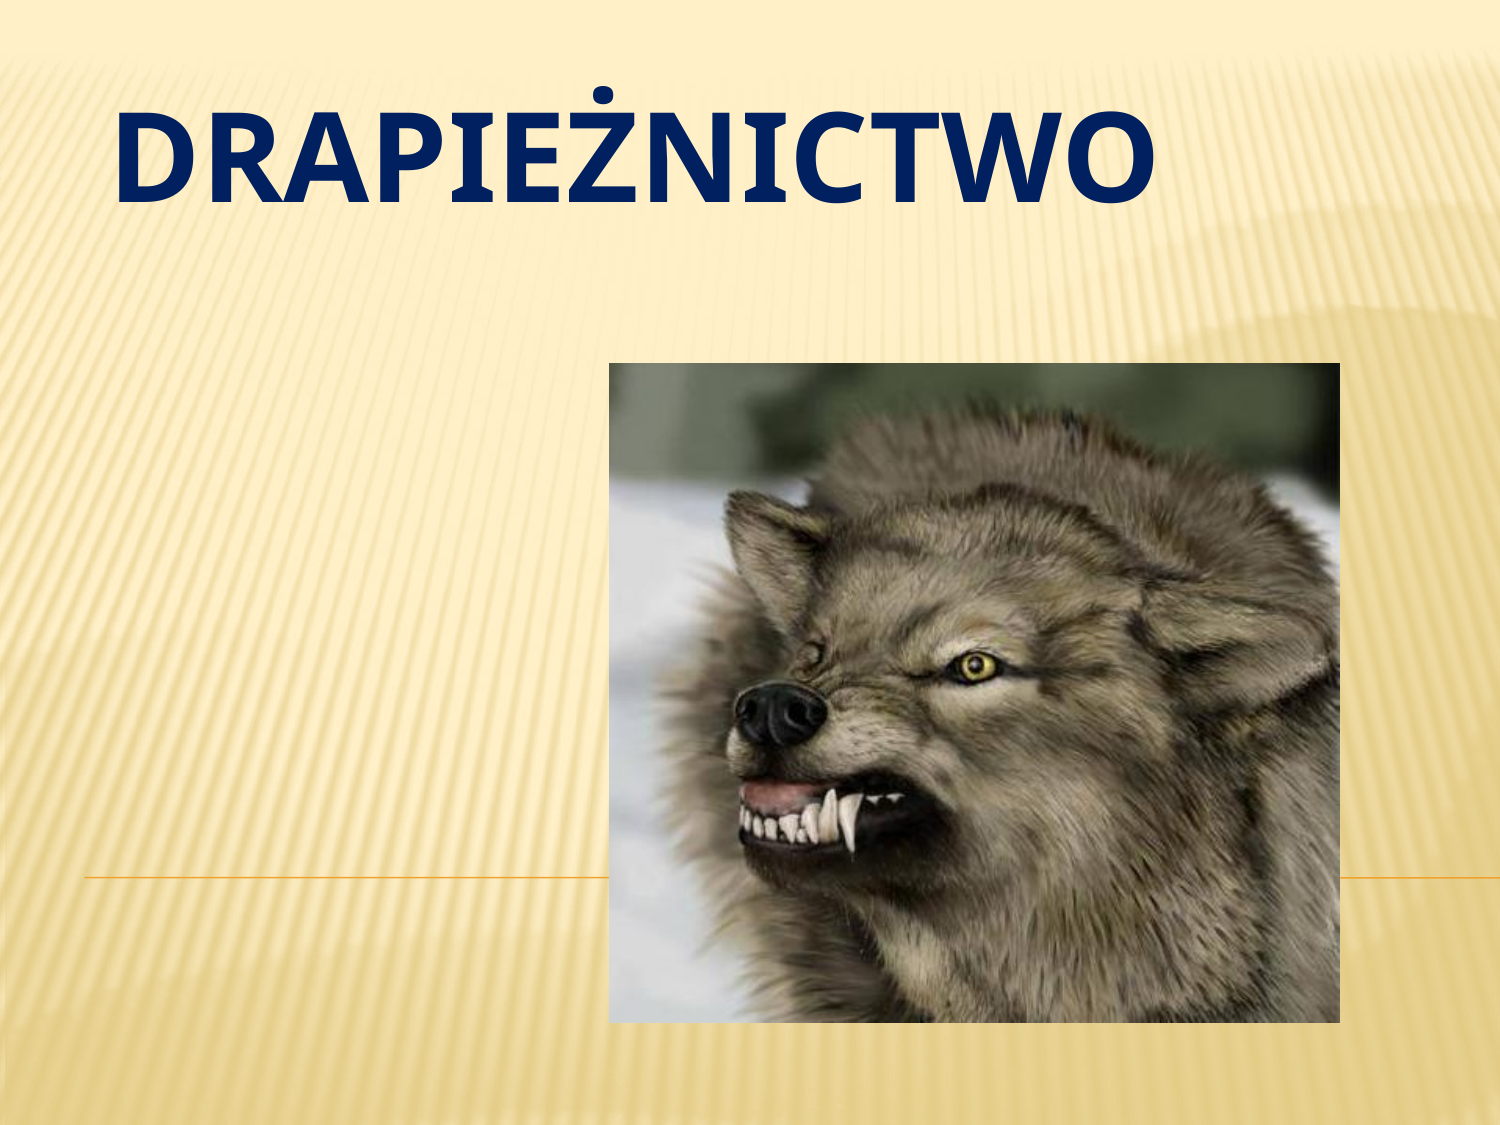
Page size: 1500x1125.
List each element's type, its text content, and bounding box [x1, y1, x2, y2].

picture [609, 362, 1340, 1023]
title DRAPIEŻNICTWO [93, 70, 1369, 312]
